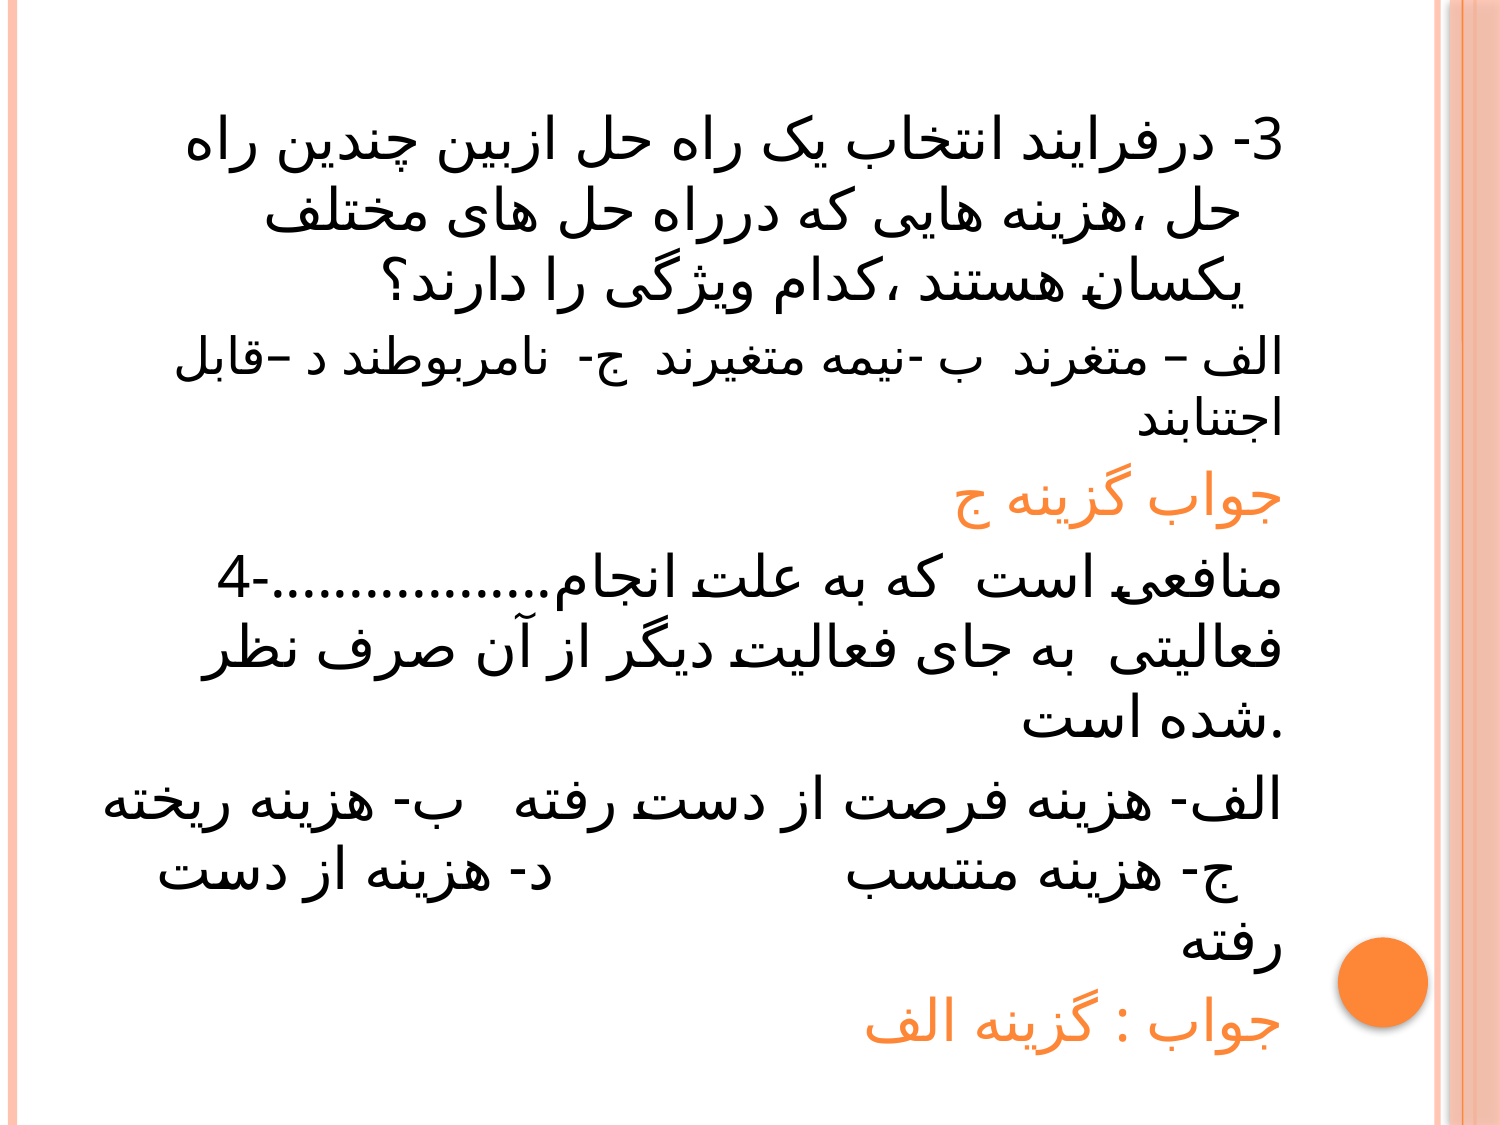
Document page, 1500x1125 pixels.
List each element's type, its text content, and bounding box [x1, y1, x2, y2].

list 3- درفرایند انتخاب یک راه حل ازبین چندین راه حل ،هزینه هایی که درراه حل های مختلف یکسان هستند ،کدام ویژگی را دارند؟ الف – متغرند ب -نیمه متغیرند ج- نامربوطند د –قابل اجتنابند جواب گزینه ج 4-..................منافعی است که به علت انجام فعالیتی به جای فعالیت دیگر از آن صرف نظر شده است. الف- هزینه فرصت از دست رفته ب- هزینه ریخته ج- هزینه منتسب د- هزینه از دست رفته جواب : گزینه الف [75, 93, 1300, 1062]
